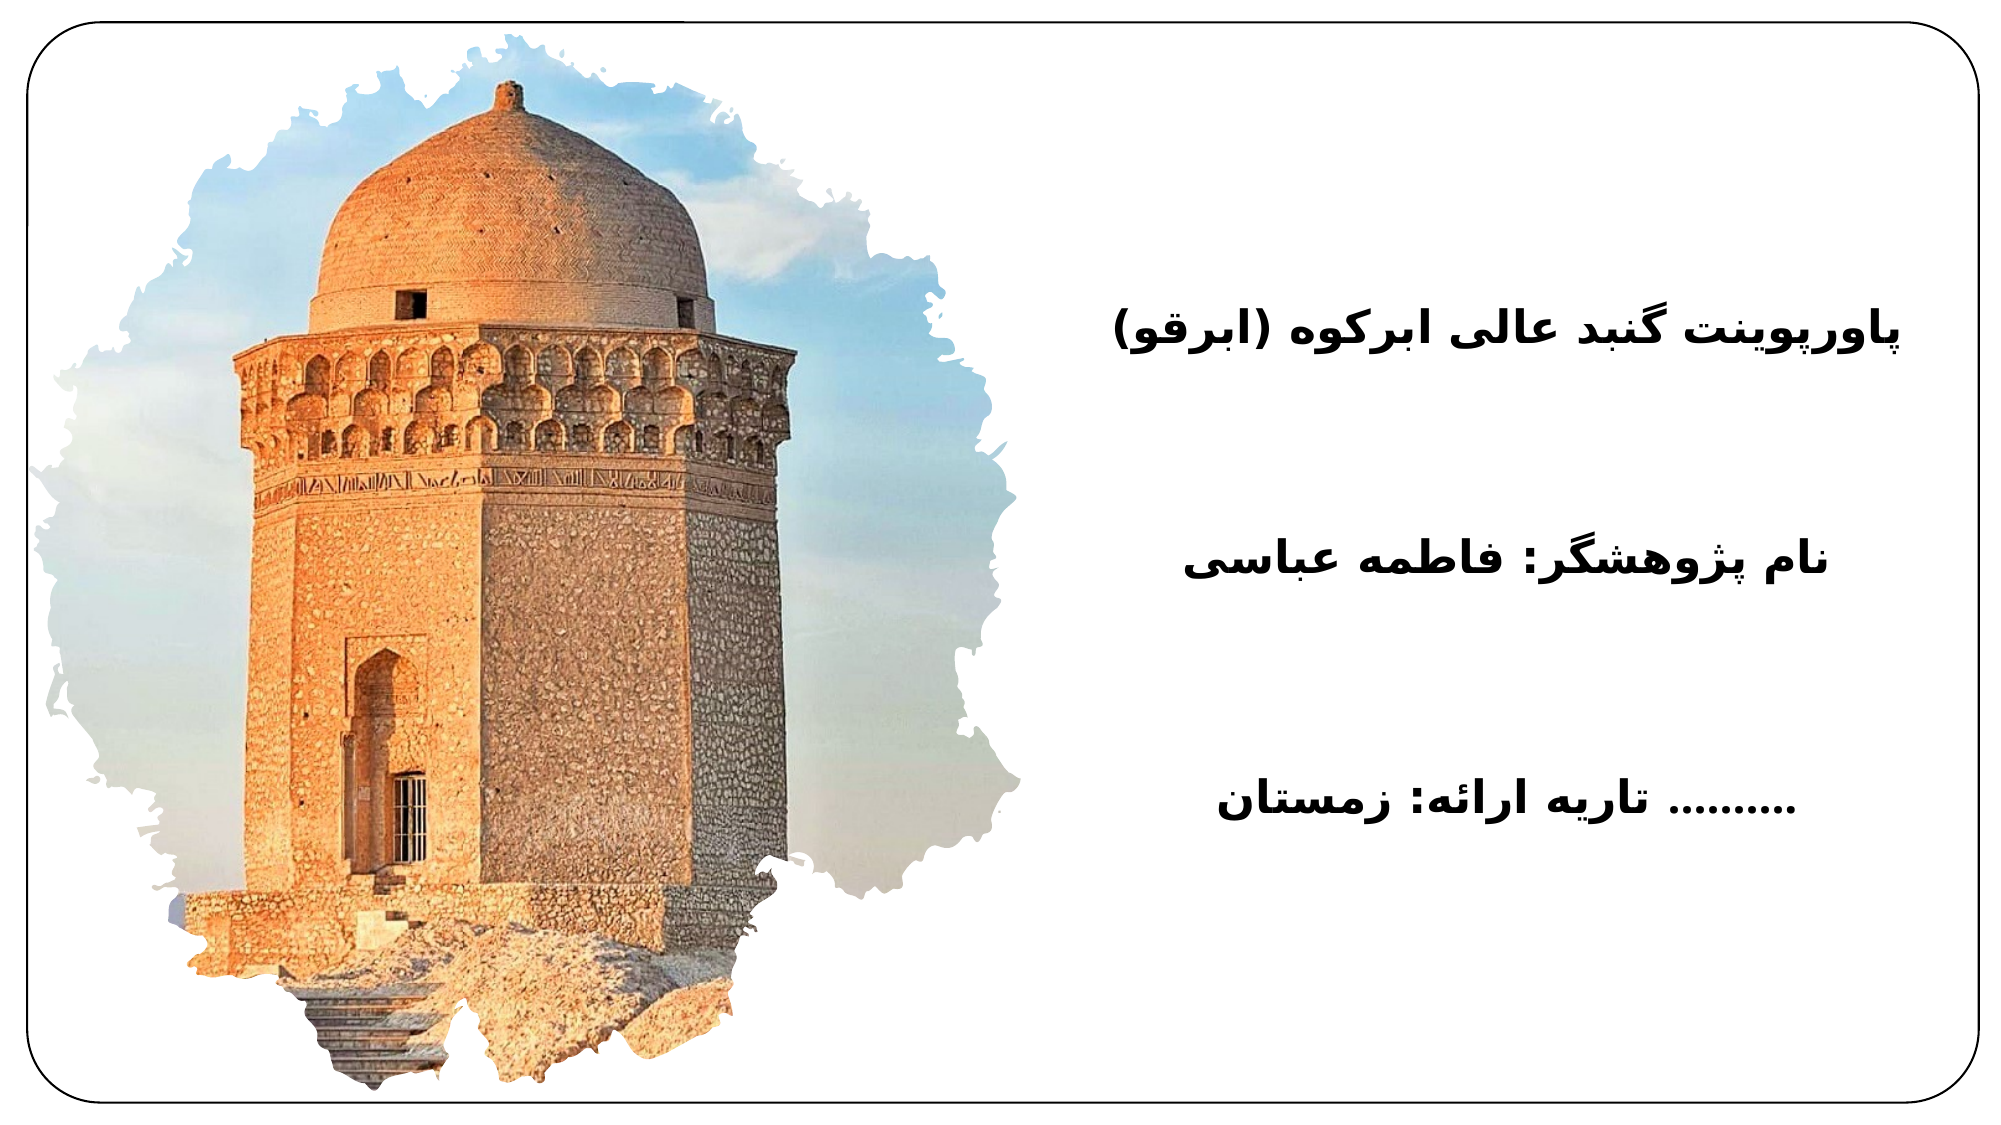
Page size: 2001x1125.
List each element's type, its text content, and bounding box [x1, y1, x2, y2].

text_box پاورپوینت گنبد عالی ابرکوه (ابرقو) [1096, 290, 1919, 410]
picture [29, 34, 1021, 1091]
text_box تاریه ارائه: زمستان .......... [1202, 760, 1813, 880]
text_box نام پژوهشگر: فاطمه عباسی [1168, 520, 1847, 641]
